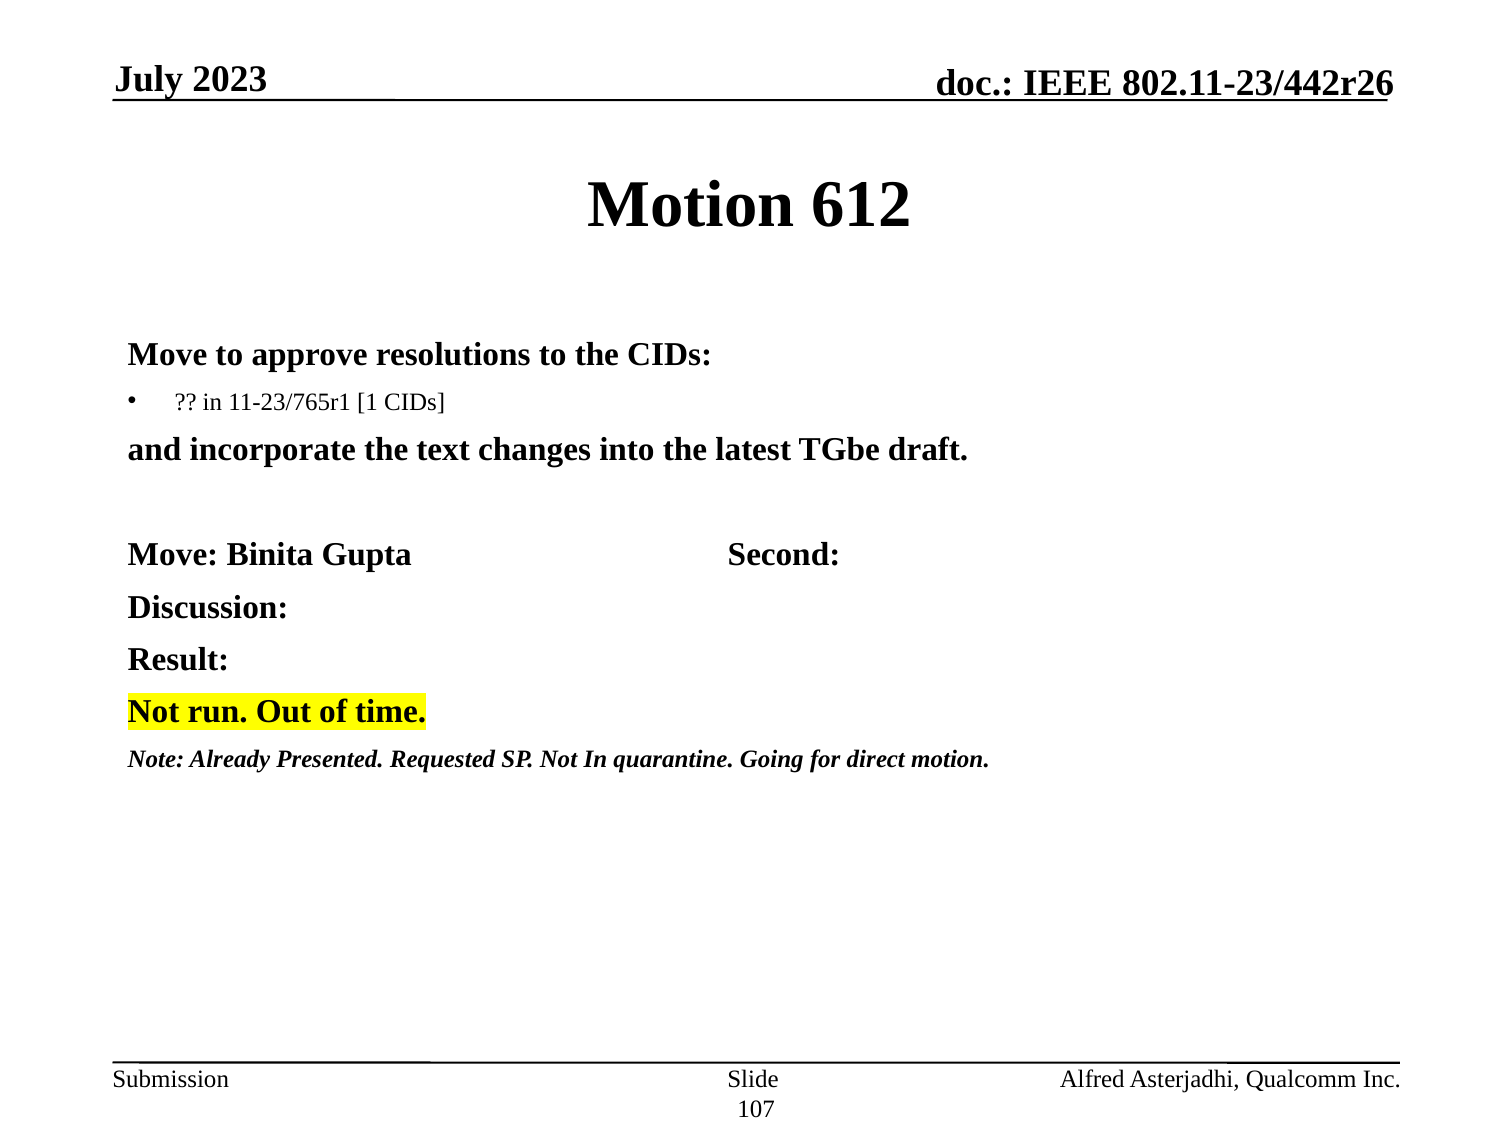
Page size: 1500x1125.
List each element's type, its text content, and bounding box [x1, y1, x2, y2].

title Motion 612 [112, 112, 1388, 288]
list Move to approve resolutions to the CIDs: ?? in 11-23/765r1 [1 CIDs] and incorporate the text changes into the latest TGbe draft. Move: Binita Gupta Second: Discussion: Result: Not run. Out of time. Note: Already Presented. Requested SP. Not In quarantine. Going for direct motion. [112, 324, 1388, 1063]
slide_number Slide 107 [712, 1061, 800, 1123]
footer Alfred Asterjadhi, Qualcomm Inc. [878, 1061, 1402, 1093]
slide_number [114, 54, 423, 100]
